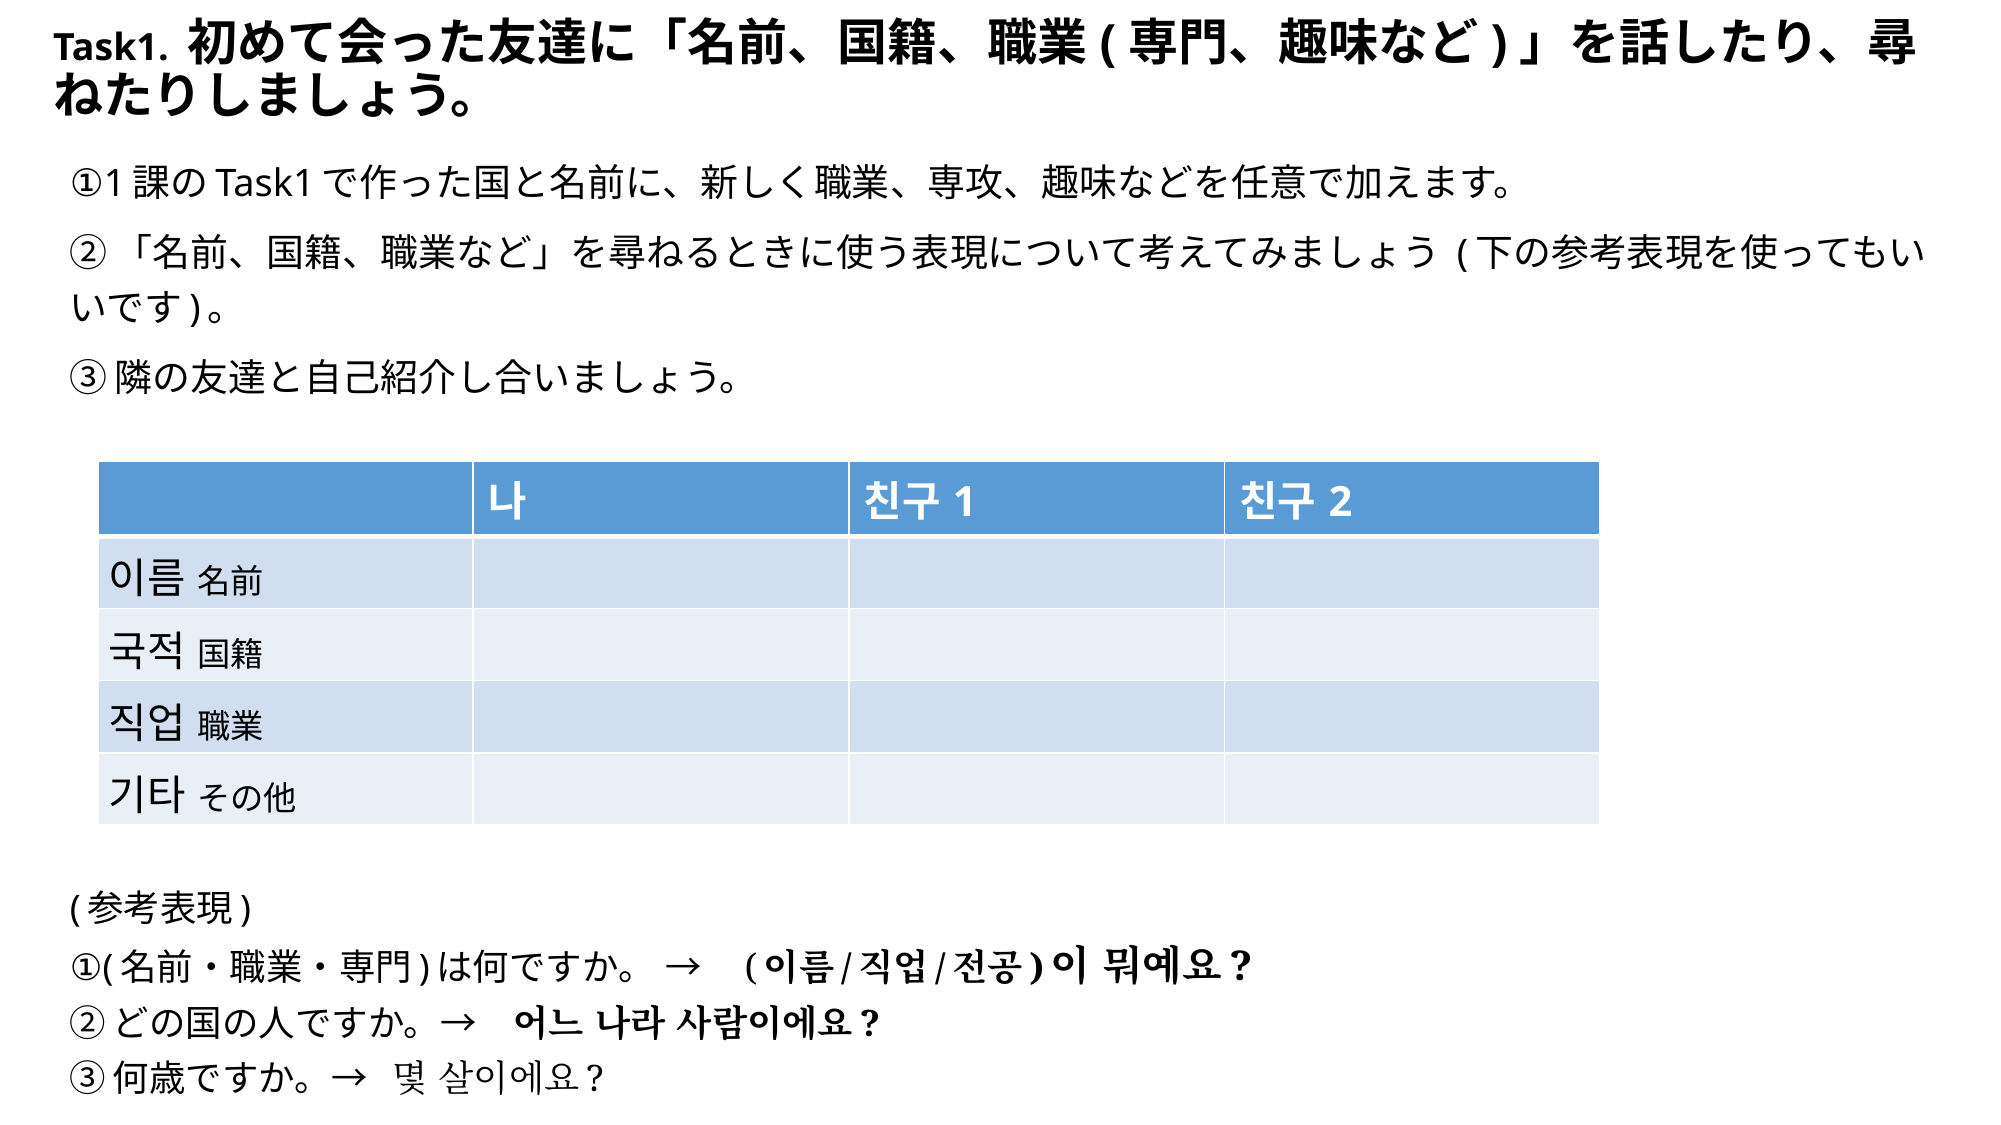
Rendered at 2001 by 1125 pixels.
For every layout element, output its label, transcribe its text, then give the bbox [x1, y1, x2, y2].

table_cell 기타 その他 [99, 754, 472, 824]
table_cell 이름 名前 [99, 539, 472, 608]
table_header 나 [474, 462, 848, 534]
table_header [99, 462, 472, 534]
table_cell [850, 609, 1224, 680]
table_cell 국적 国籍 [99, 609, 472, 680]
table_cell [1225, 754, 1599, 824]
table_cell [474, 609, 848, 680]
table_cell [474, 681, 848, 752]
list ①1課のTask1で作った国と名前に、新しく職業、専攻、趣味などを任意で加えます。 ②「名前、国籍、職業など」を尋ねるときに使う表現について考えてみましょう (下の参考表現を使ってもいいです)。 ③隣の友達と自己紹介し合いましょう。 (参考表現) ①(名前・職業・専門)は何ですか。 → (이름/직업/전공)이 뭐예요? ②どの国の人ですか。→ 어느 나라 사람이에요? ③何歳ですか。→ 몇 살이에요? [54, 141, 1972, 1113]
table_header 친구1 [850, 462, 1224, 534]
table_cell 직업 職業 [99, 681, 472, 752]
table_cell [474, 539, 848, 608]
table_cell [850, 754, 1224, 824]
table_cell [1225, 609, 1599, 680]
table_cell [850, 539, 1224, 608]
table_cell [1225, 681, 1599, 752]
table_cell [1225, 539, 1599, 608]
table_cell [850, 681, 1224, 752]
table_cell [474, 754, 848, 824]
table_header 친구2 [1225, 462, 1599, 534]
title Task1. 初めて会った友達に「名前、国籍、職業(専門、趣味など)」を話したり、尋ねたりしましょう。 [38, 2, 1972, 140]
